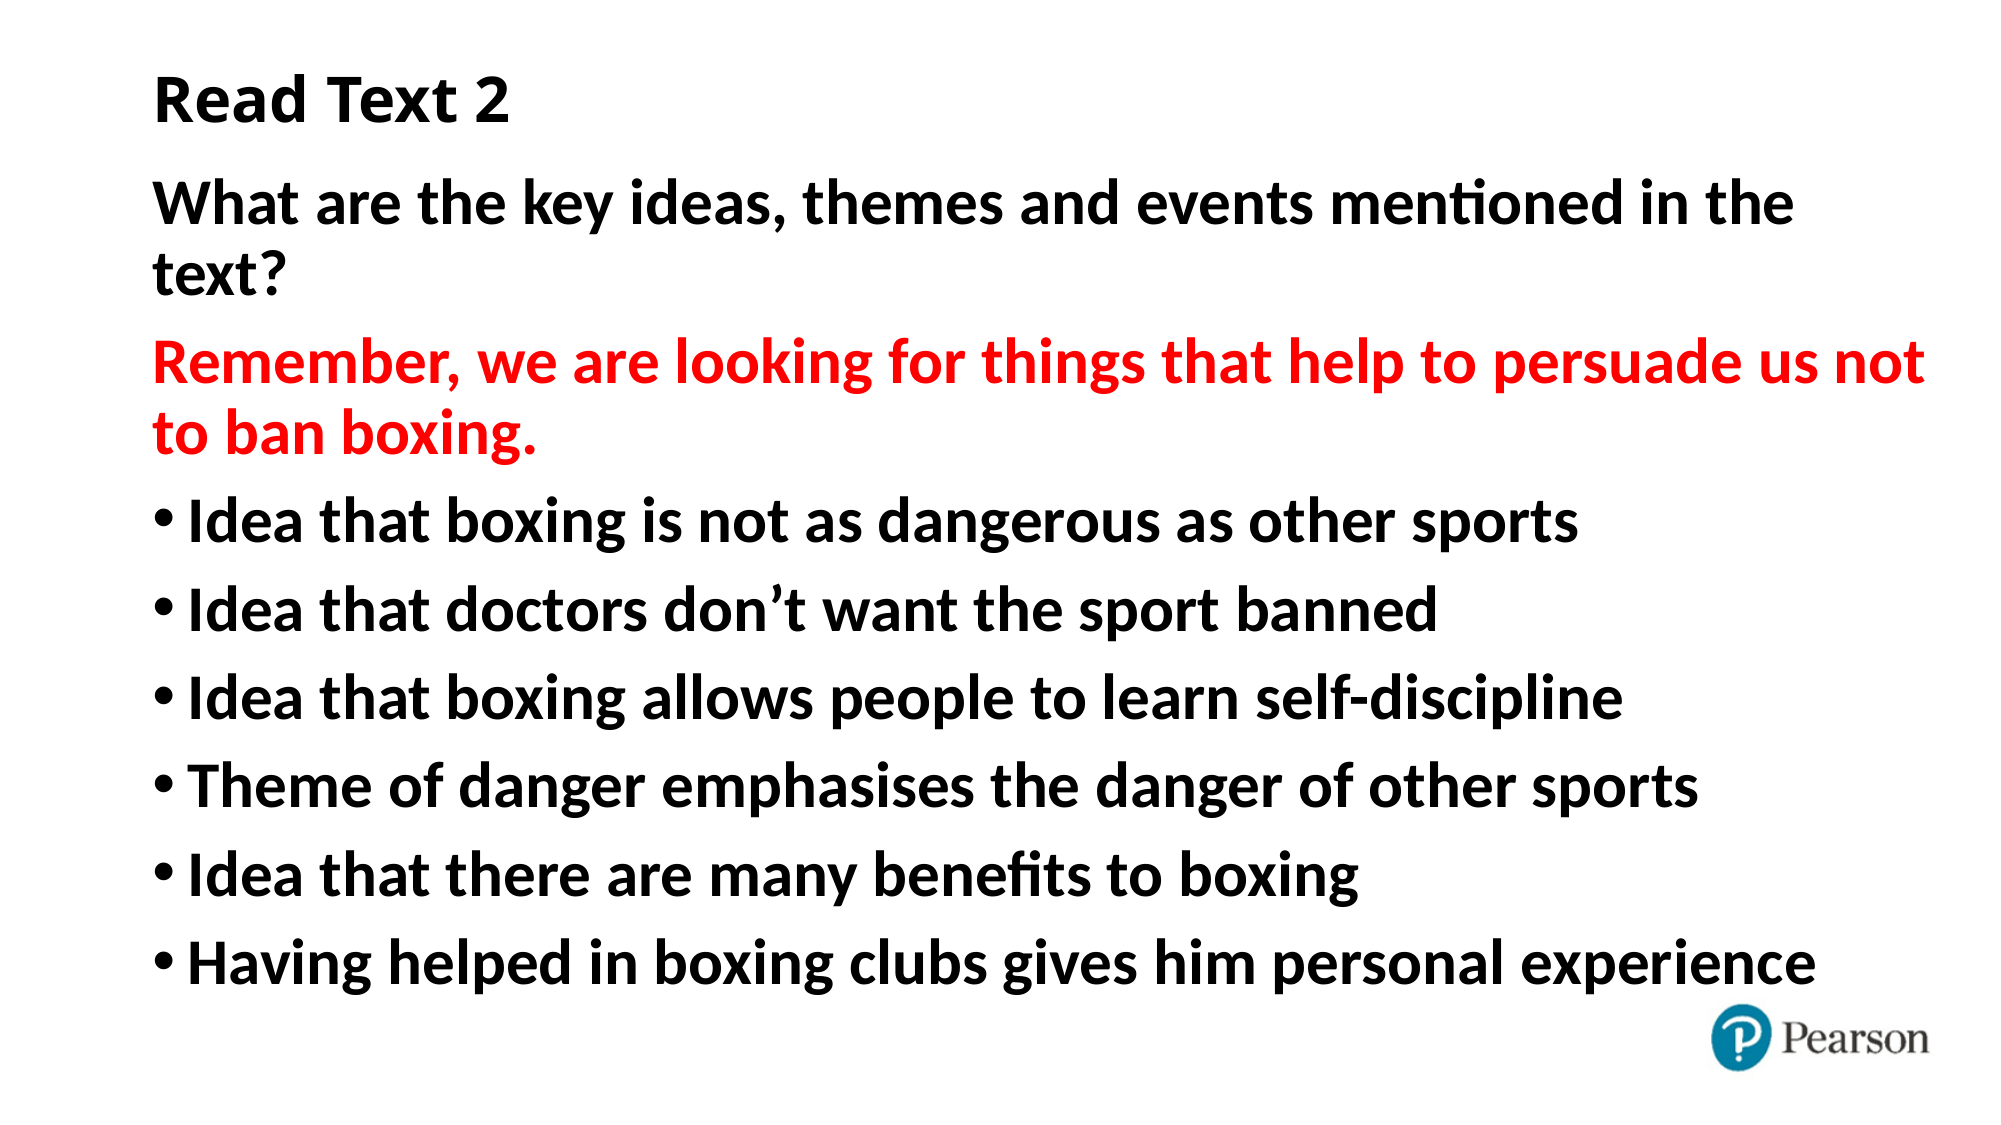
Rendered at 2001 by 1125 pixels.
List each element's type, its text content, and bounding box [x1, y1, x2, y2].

picture [1701, 989, 1940, 1082]
title Read Text 2 [137, 59, 1863, 144]
list What are the key ideas, themes and events mentioned in the text? Remember, we are looking for things that help to persuade us not to ban boxing. Idea that boxing is not as dangerous as other sports Idea that doctors don’t want the sport banned Idea that boxing allows people to learn self-discipline Theme of danger emphasises the danger of other sports Idea that there are many benefits to boxing Having helped in boxing clubs gives him personal experience [137, 161, 1959, 1014]
